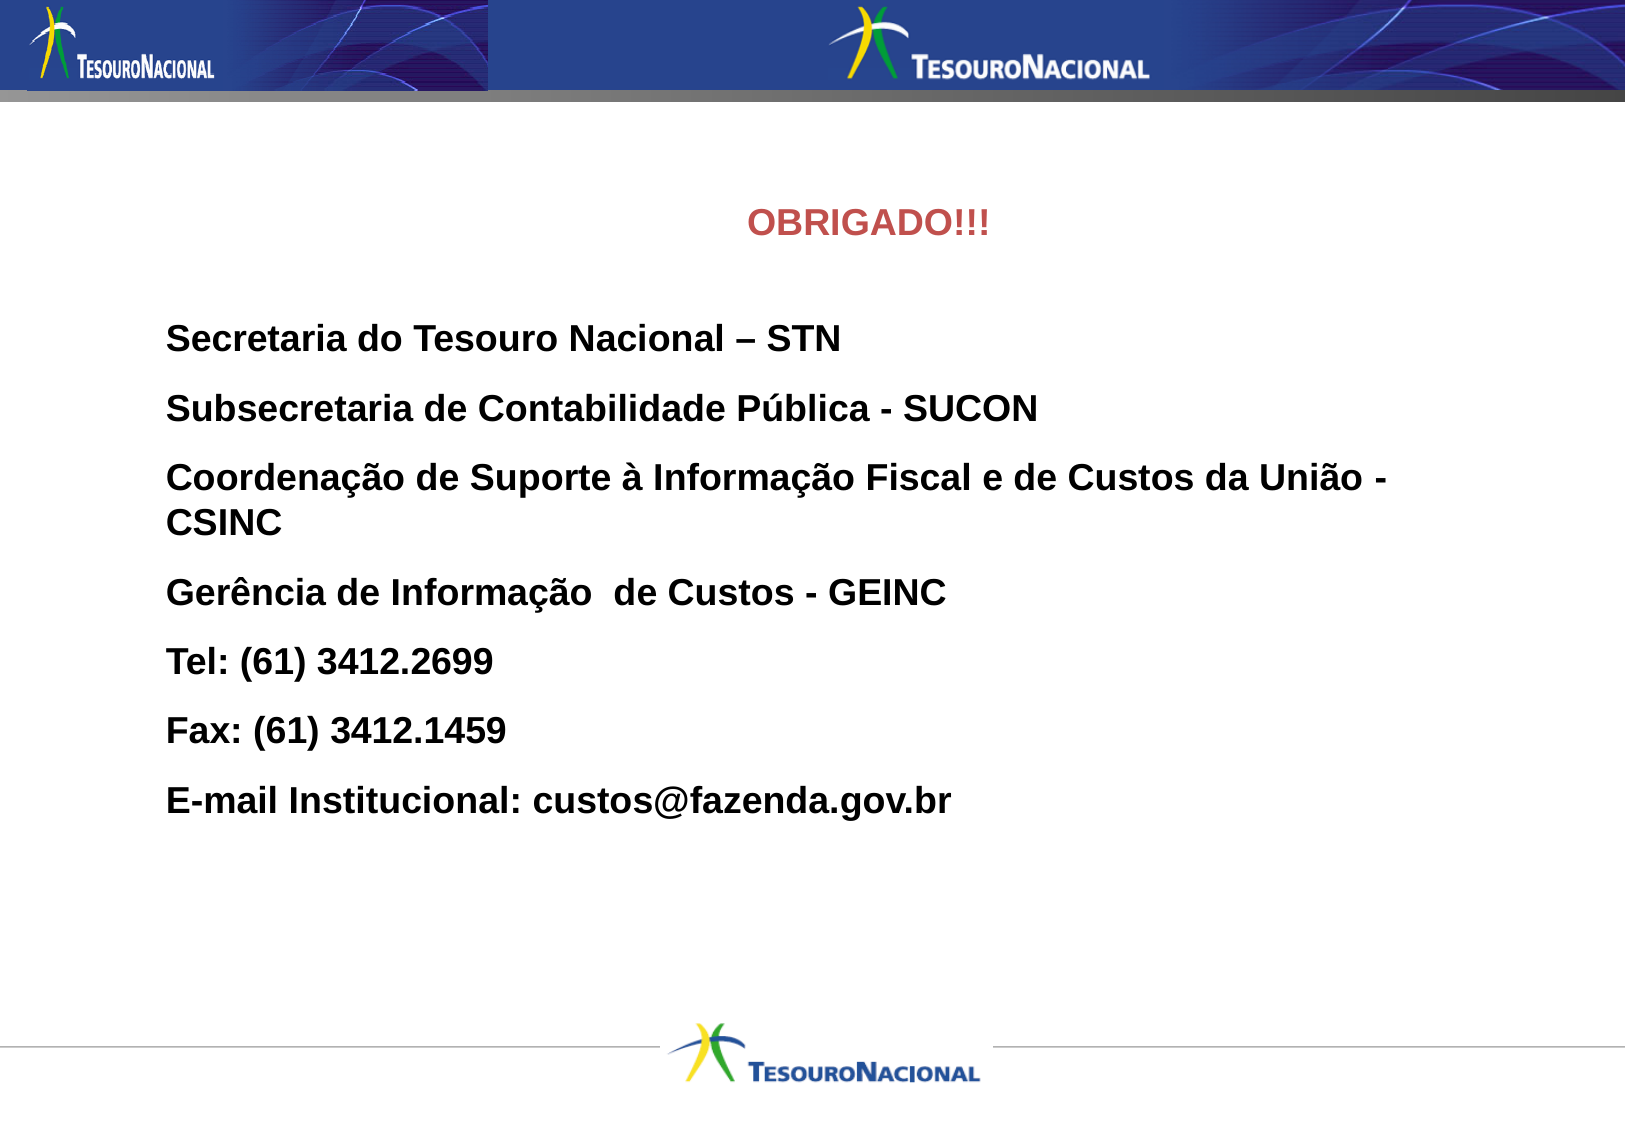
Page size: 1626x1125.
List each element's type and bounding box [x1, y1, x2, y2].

picture [660, 1019, 993, 1093]
picture [0, 0, 1625, 91]
text_box [120, 190, 1618, 912]
